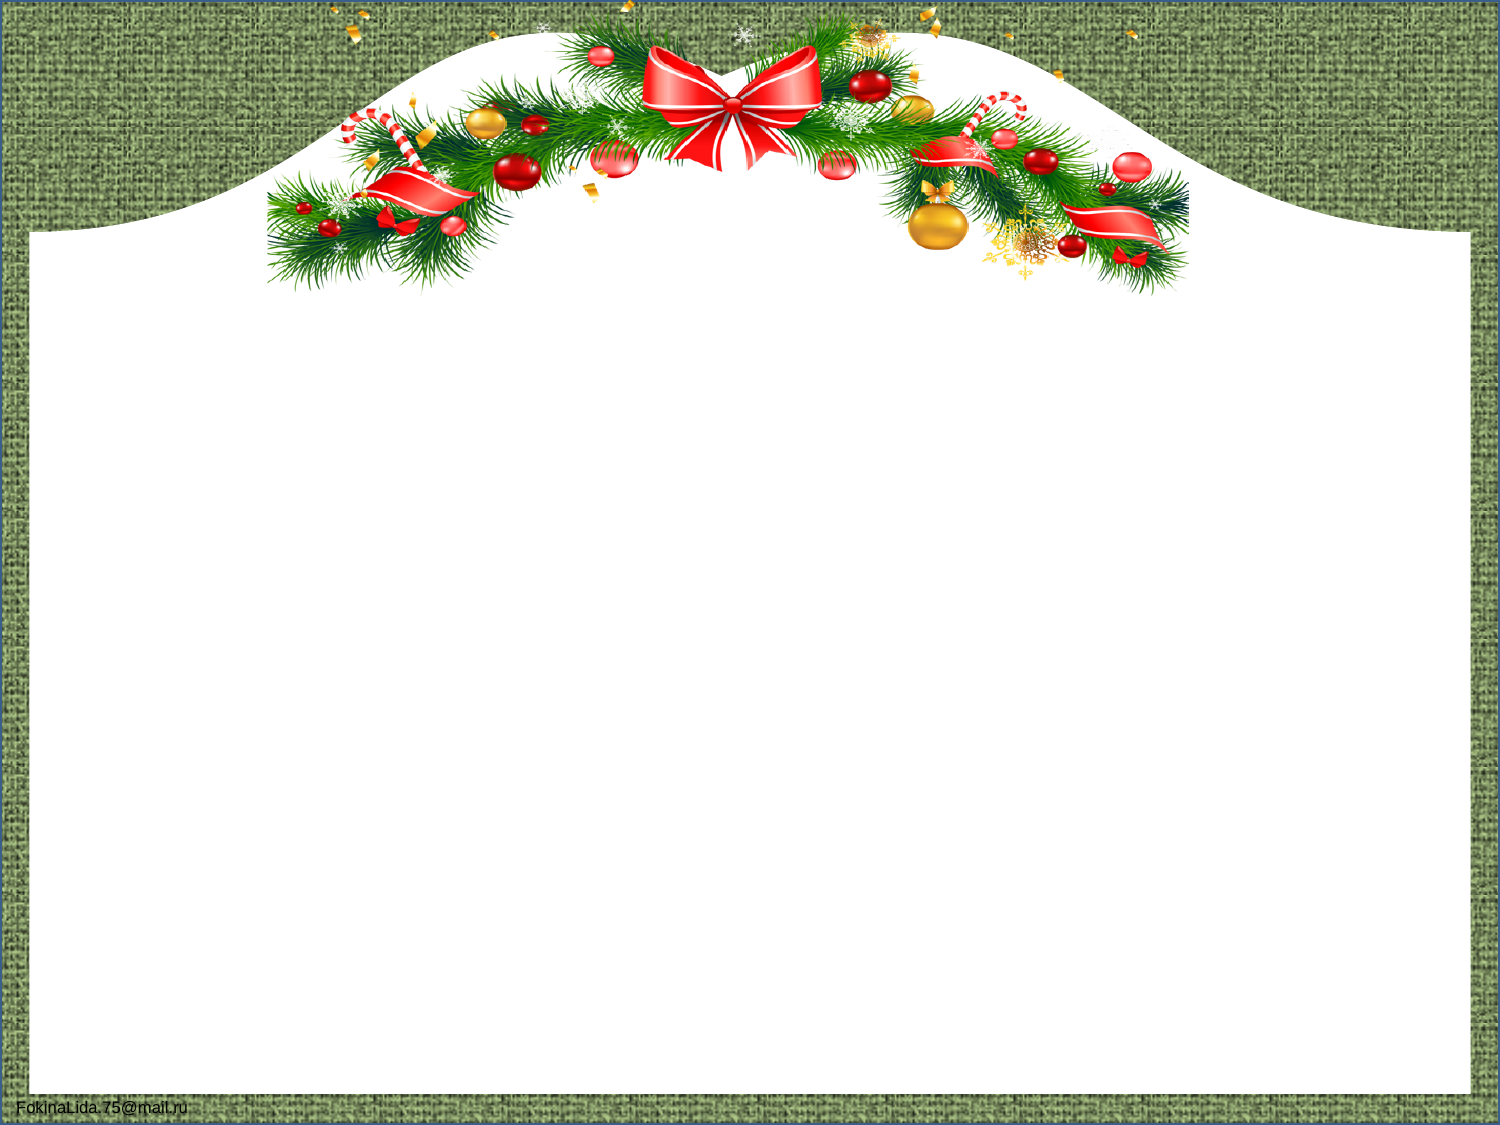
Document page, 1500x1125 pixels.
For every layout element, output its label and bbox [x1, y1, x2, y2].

picture [265, 0, 1189, 307]
